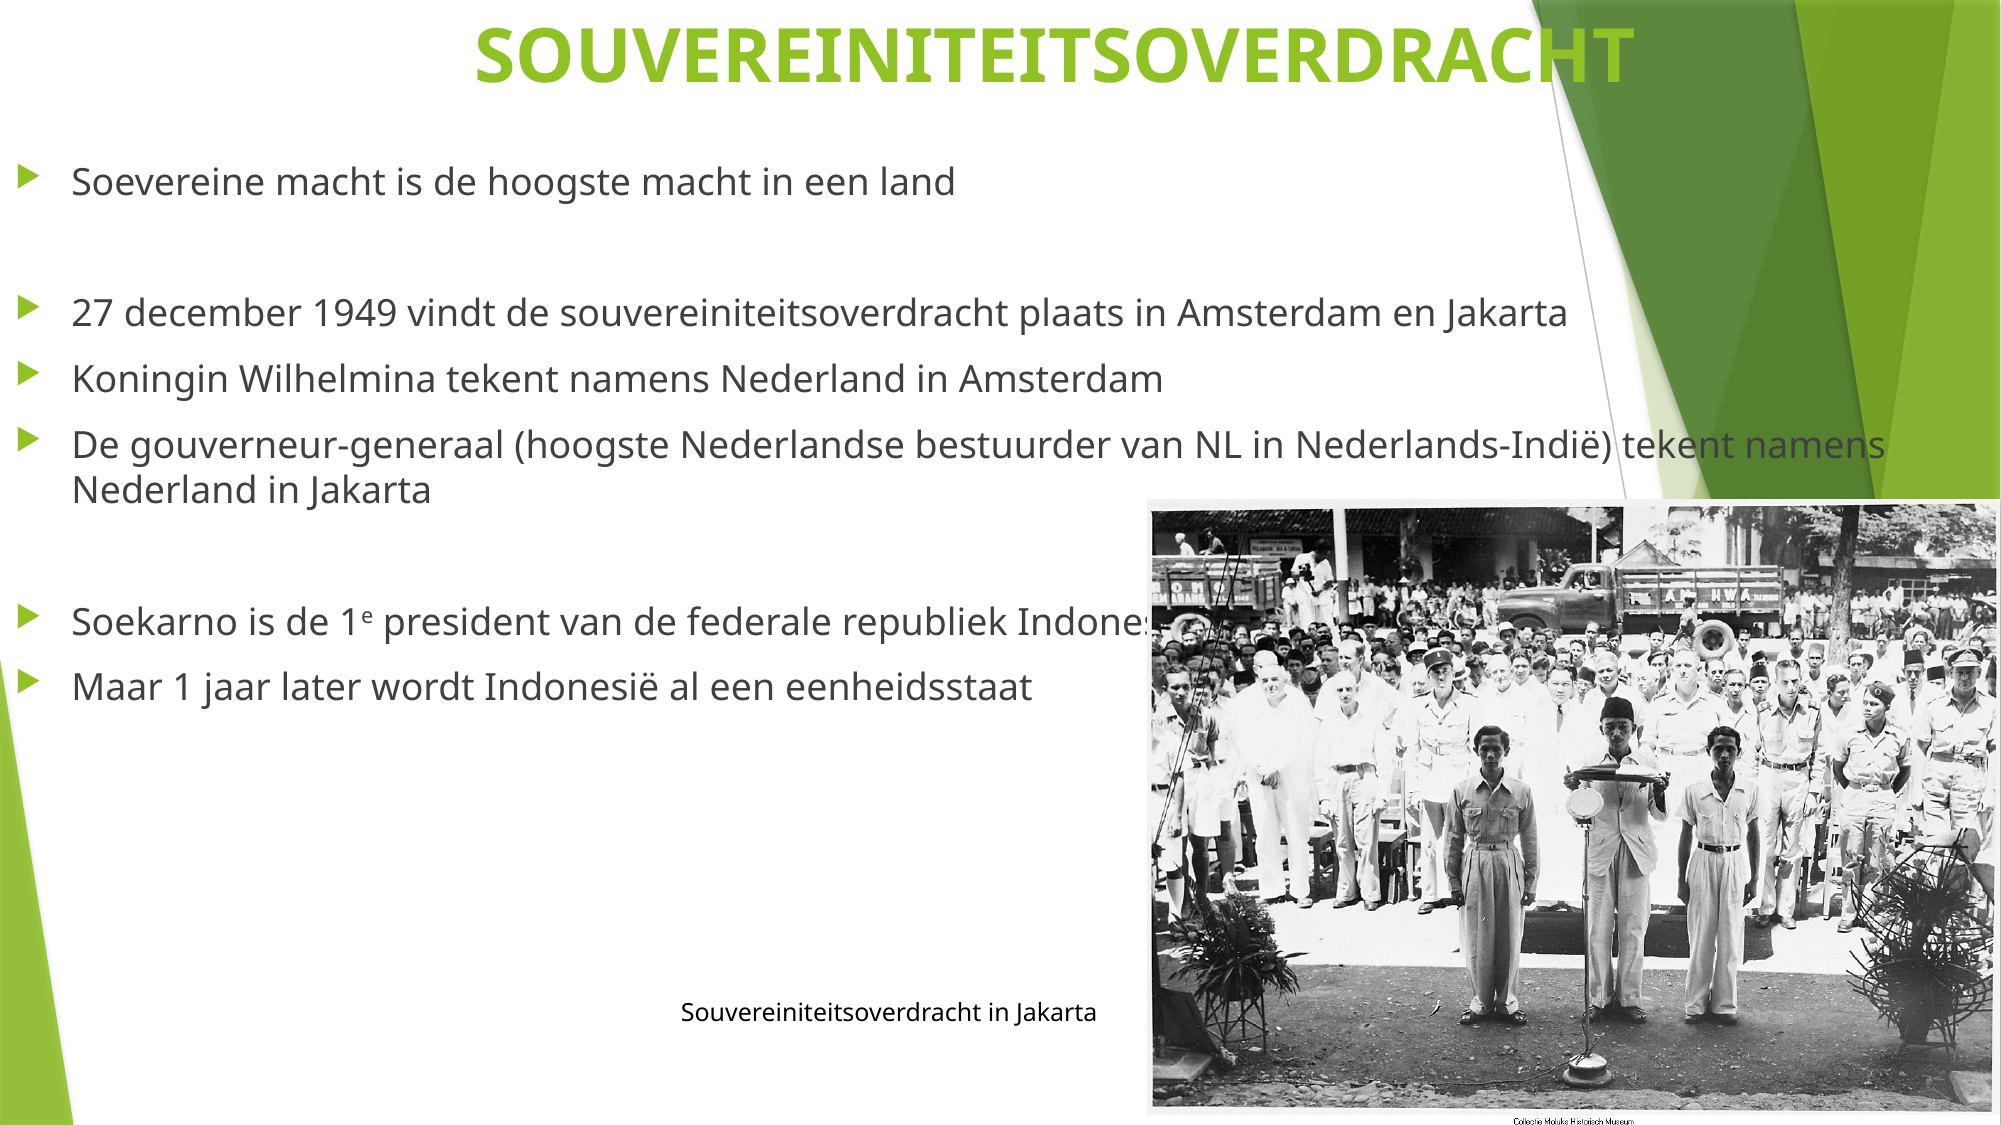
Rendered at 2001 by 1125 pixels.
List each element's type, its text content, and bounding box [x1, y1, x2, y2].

list Soevereine macht is de hoogste macht in een land 27 december 1949 vindt de souvereiniteitsoverdracht plaats in Amsterdam en Jakarta Koningin Wilhelmina tekent namens Nederland in Amsterdam De gouverneur-generaal (hoogste Nederlandse bestuurder van NL in Nederlands-Indië) tekent namens Nederland in Jakarta Soekarno is de 1e president van de federale republiek Indonesië, Maar 1 jaar later wordt Indonesië al een eenheidsstaat [0, 149, 2000, 1125]
text_box Souvereiniteitsoverdracht in Jakarta [666, 989, 1142, 1034]
picture [1147, 499, 2000, 1125]
title SOUVEREINITEITSOVERDRACHT [111, 0, 2000, 133]
